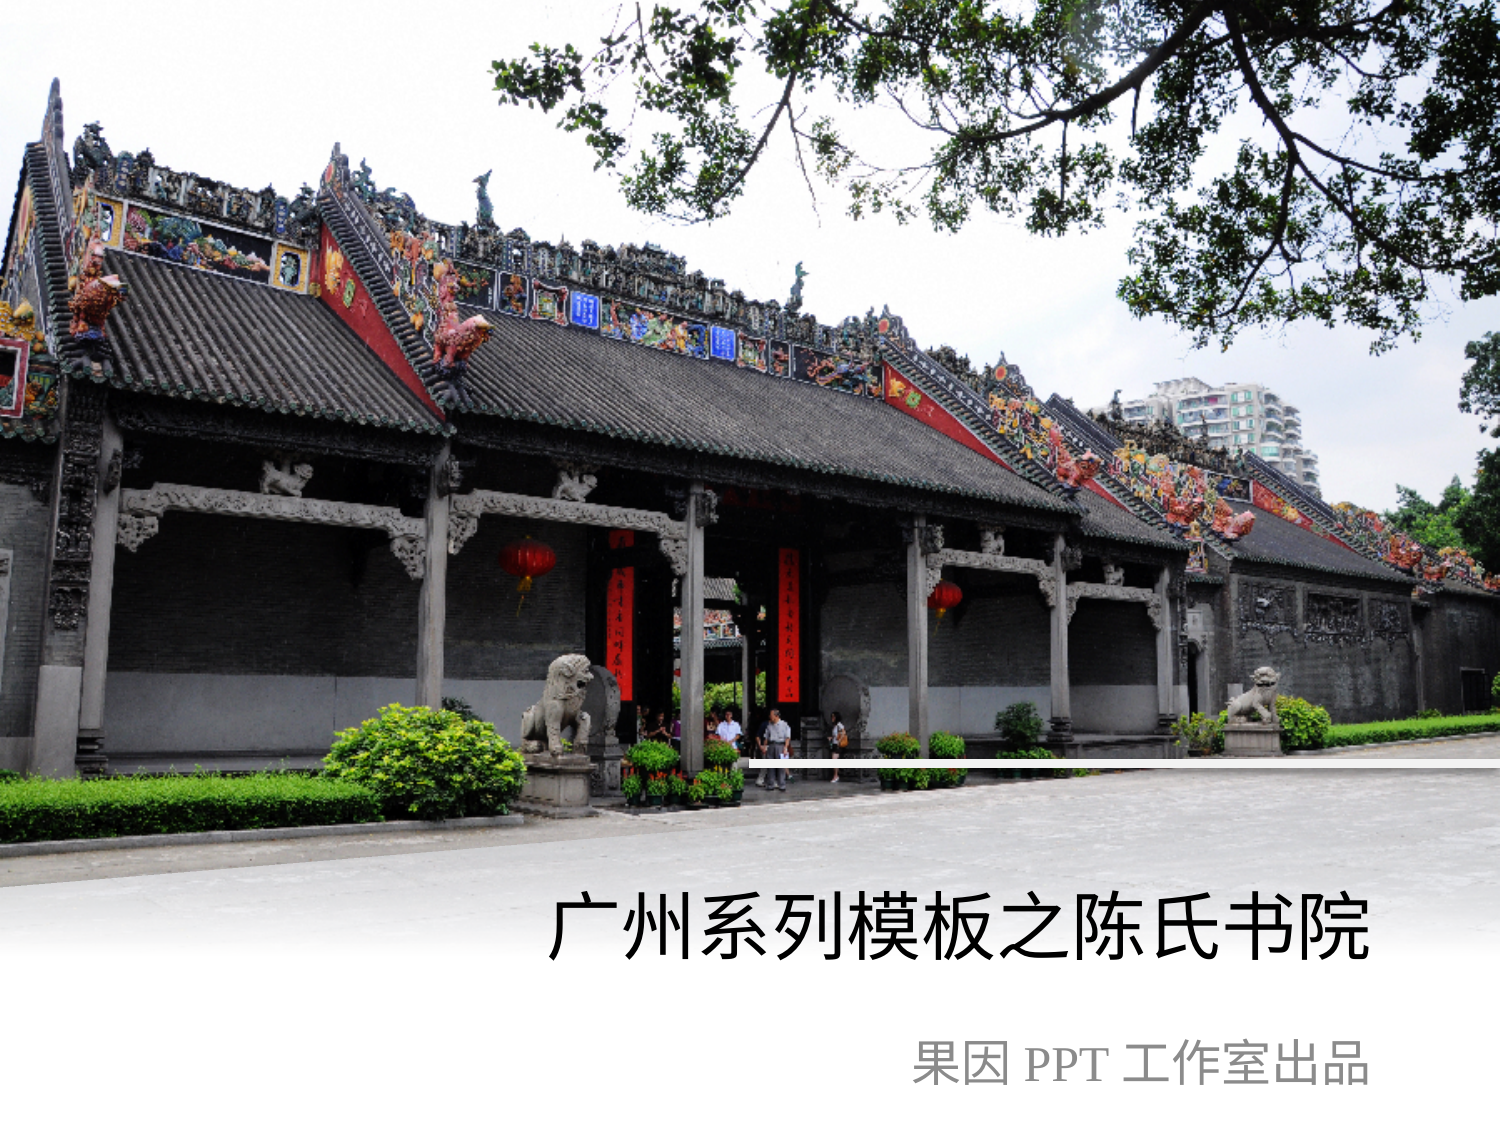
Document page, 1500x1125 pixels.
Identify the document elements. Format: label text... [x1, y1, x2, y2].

title 广州系列模板之陈氏书院 [111, 846, 1387, 1004]
picture [0, 0, 1500, 887]
subtitle 果因PPT工作室出品 [336, 1024, 1387, 1122]
